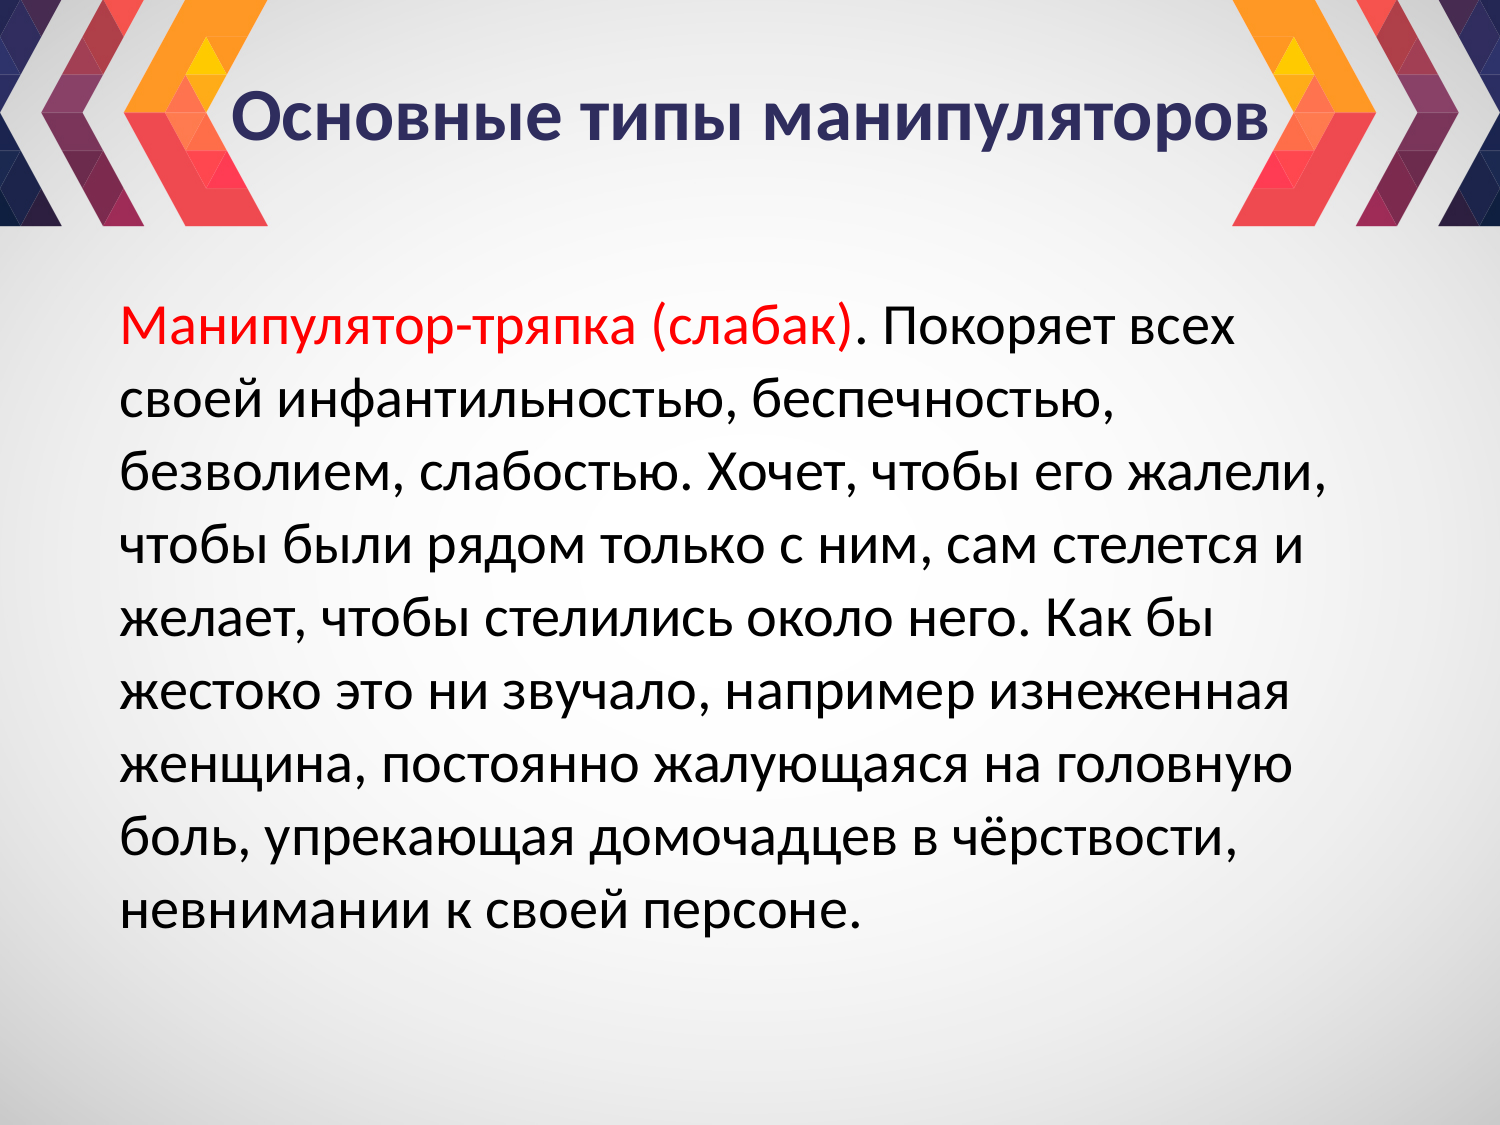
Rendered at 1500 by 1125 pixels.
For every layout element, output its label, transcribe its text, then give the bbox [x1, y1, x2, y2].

picture [0, 0, 1500, 1125]
list Манипулятор-тряпка (слабак). Покоряет всех своей инфантильностью, беспечностью, безволием, слабостью. Хочет, чтобы его жалели, чтобы были рядом только с ним, сам стелется и желает, чтобы стелились около него. Как бы жестоко это ни звучало, например изнеженная женщина, постоянно жалующаяся на головную боль, упрекающая домочадцев в чёрствости, невнимании к своей персоне. [104, 275, 1399, 1125]
title Основные типы манипуляторов [209, 59, 1293, 173]
